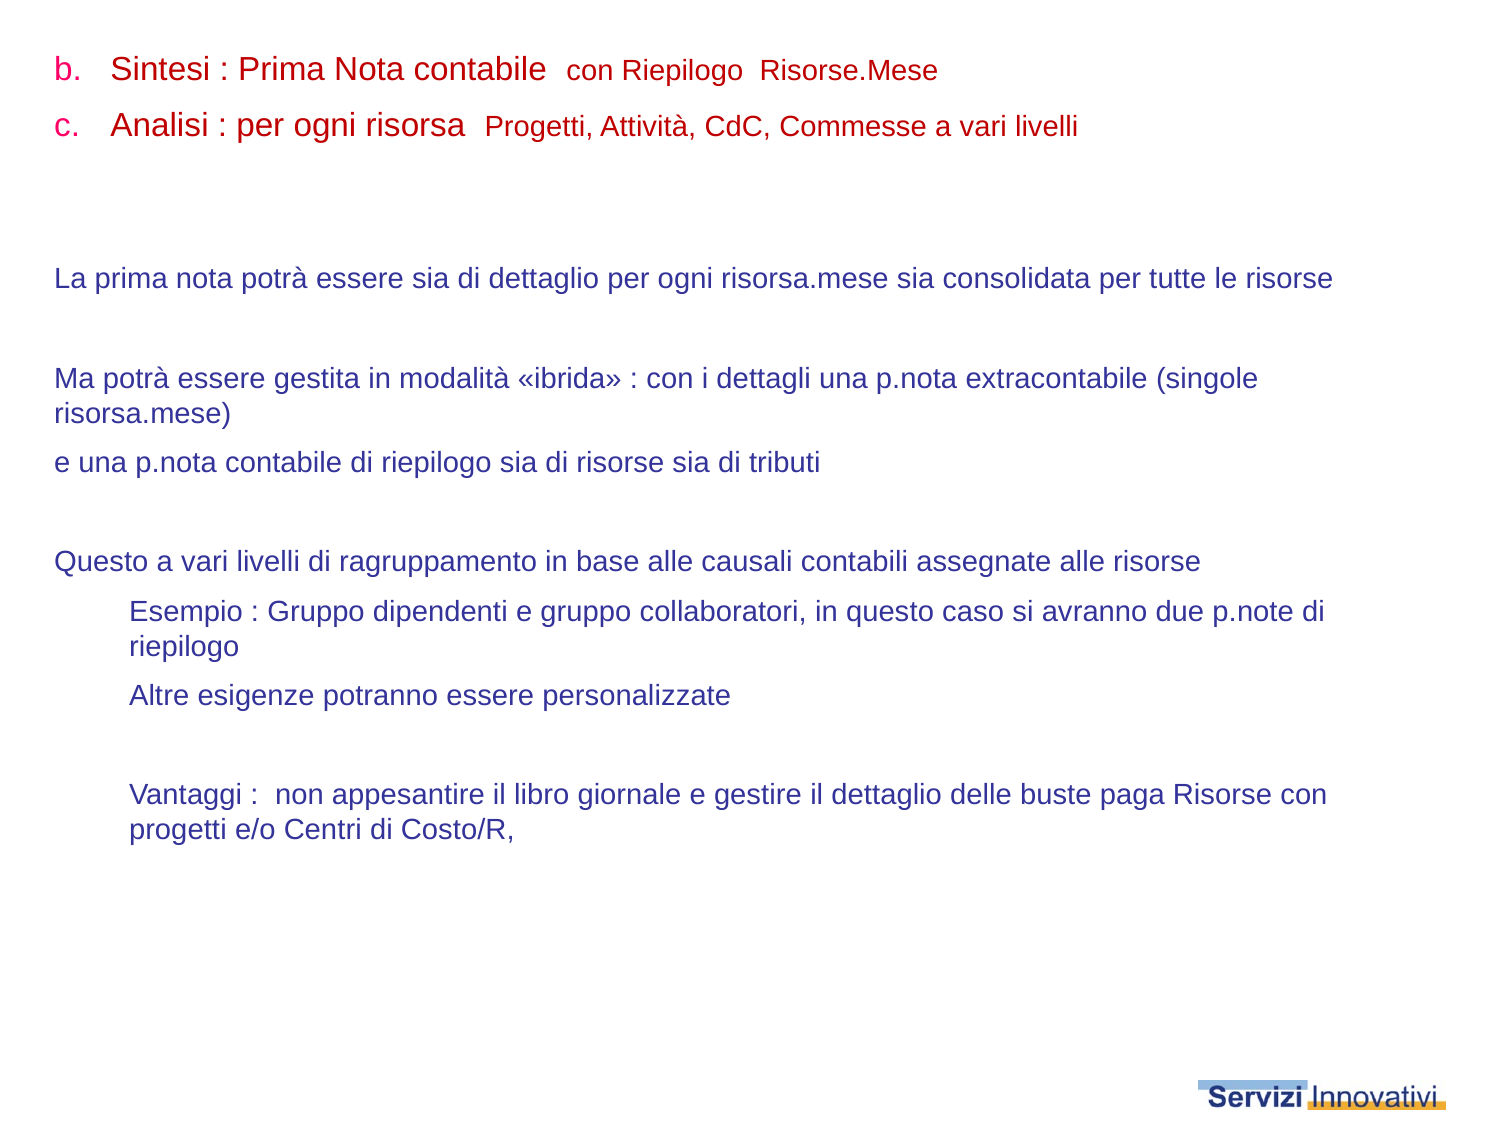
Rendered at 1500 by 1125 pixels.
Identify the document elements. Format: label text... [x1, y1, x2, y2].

text_box La prima nota potrà essere sia di dettaglio per ogni risorsa.mese sia consolidata per tutte le risorse Ma potrà essere gestita in modalità «ibrida» : con i dettagli una p.nota extracontabile (singole risorsa.mese) e una p.nota contabile di riepilogo sia di risorse sia di tributi Questo a vari livelli di ragruppamento in base alle causali contabili assegnate alle risorse Esempio : Gruppo dipendenti e gruppo collaboratori, in questo caso si avranno due p.note di riepilogo Altre esigenze potranno essere personalizzate Vantaggi : non appesantire il libro giornale e gestire il dettaglio delle buste paga Risorse con progetti e/o Centri di Costo/R, [39, 252, 1425, 889]
text_box Sintesi : Prima Nota contabile con Riepilogo Risorse.Mese Analisi : per ogni risorsa Progetti, Attività, CdC, Commesse a vari livelli [39, 39, 1425, 208]
picture [1198, 1080, 1446, 1110]
